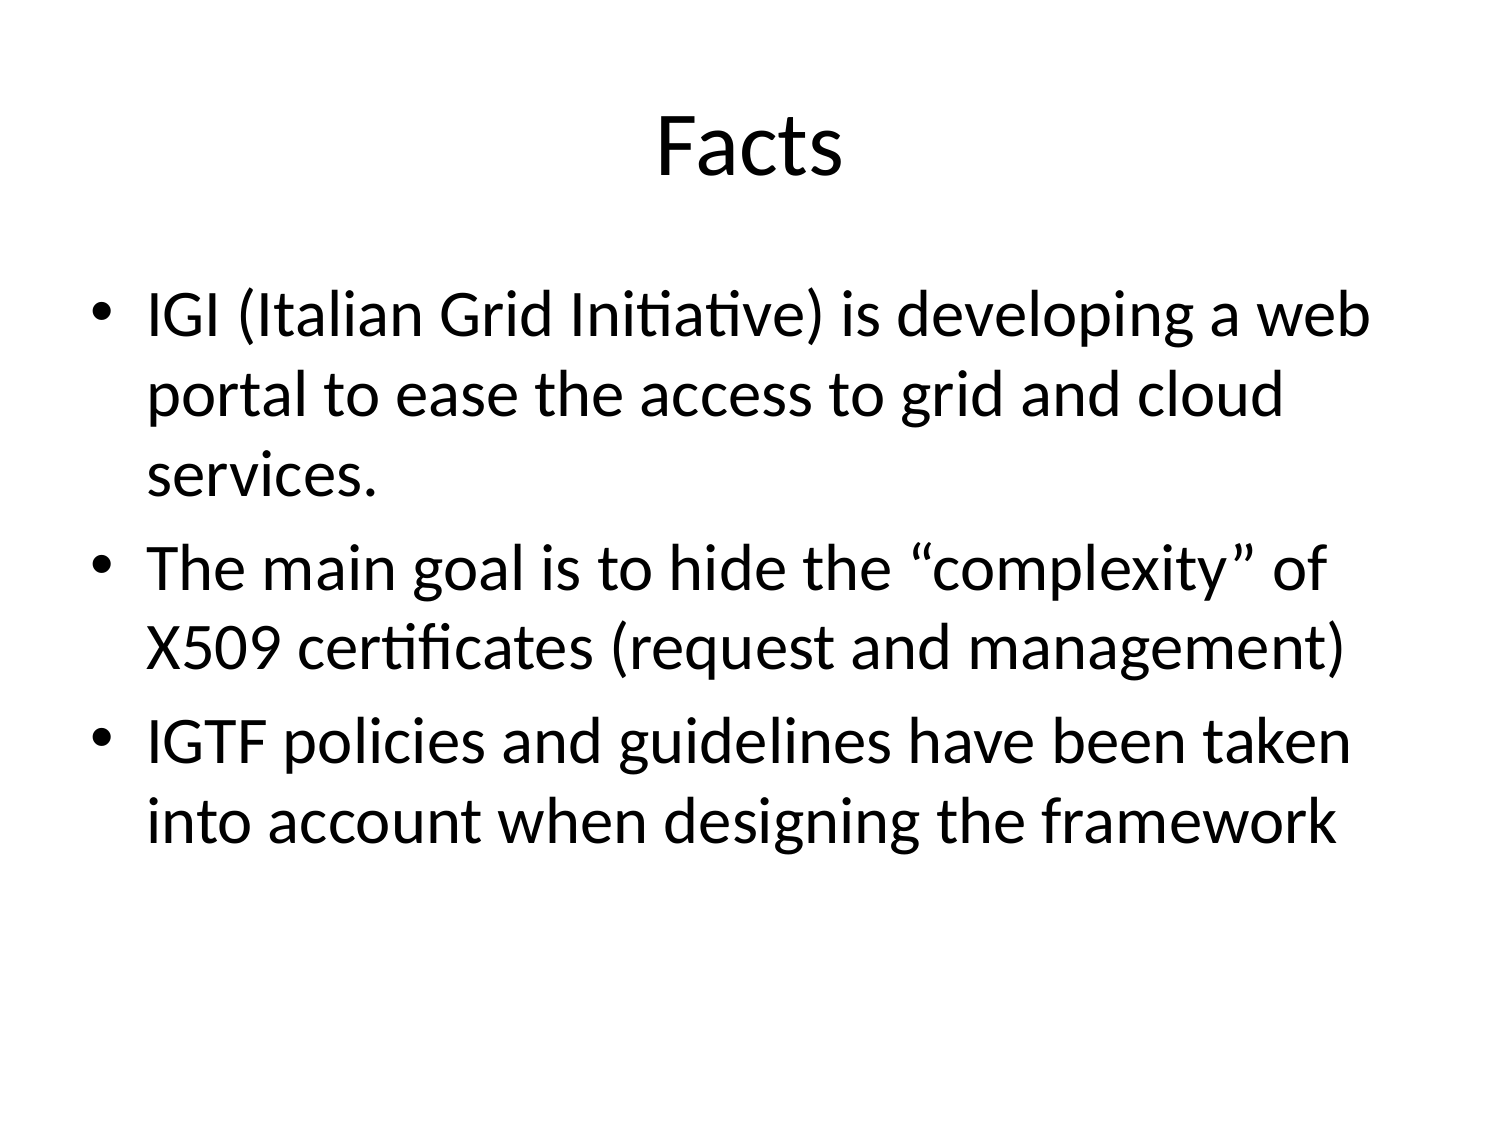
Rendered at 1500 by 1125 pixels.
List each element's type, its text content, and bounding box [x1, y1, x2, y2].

title Facts [75, 45, 1425, 233]
list IGI (Italian Grid Initiative) is developing a web portal to ease the access to grid and cloud services. The main goal is to hide the “complexity” of X509 certificates (request and management) IGTF policies and guidelines have been taken into account when designing the framework [75, 262, 1425, 1005]
